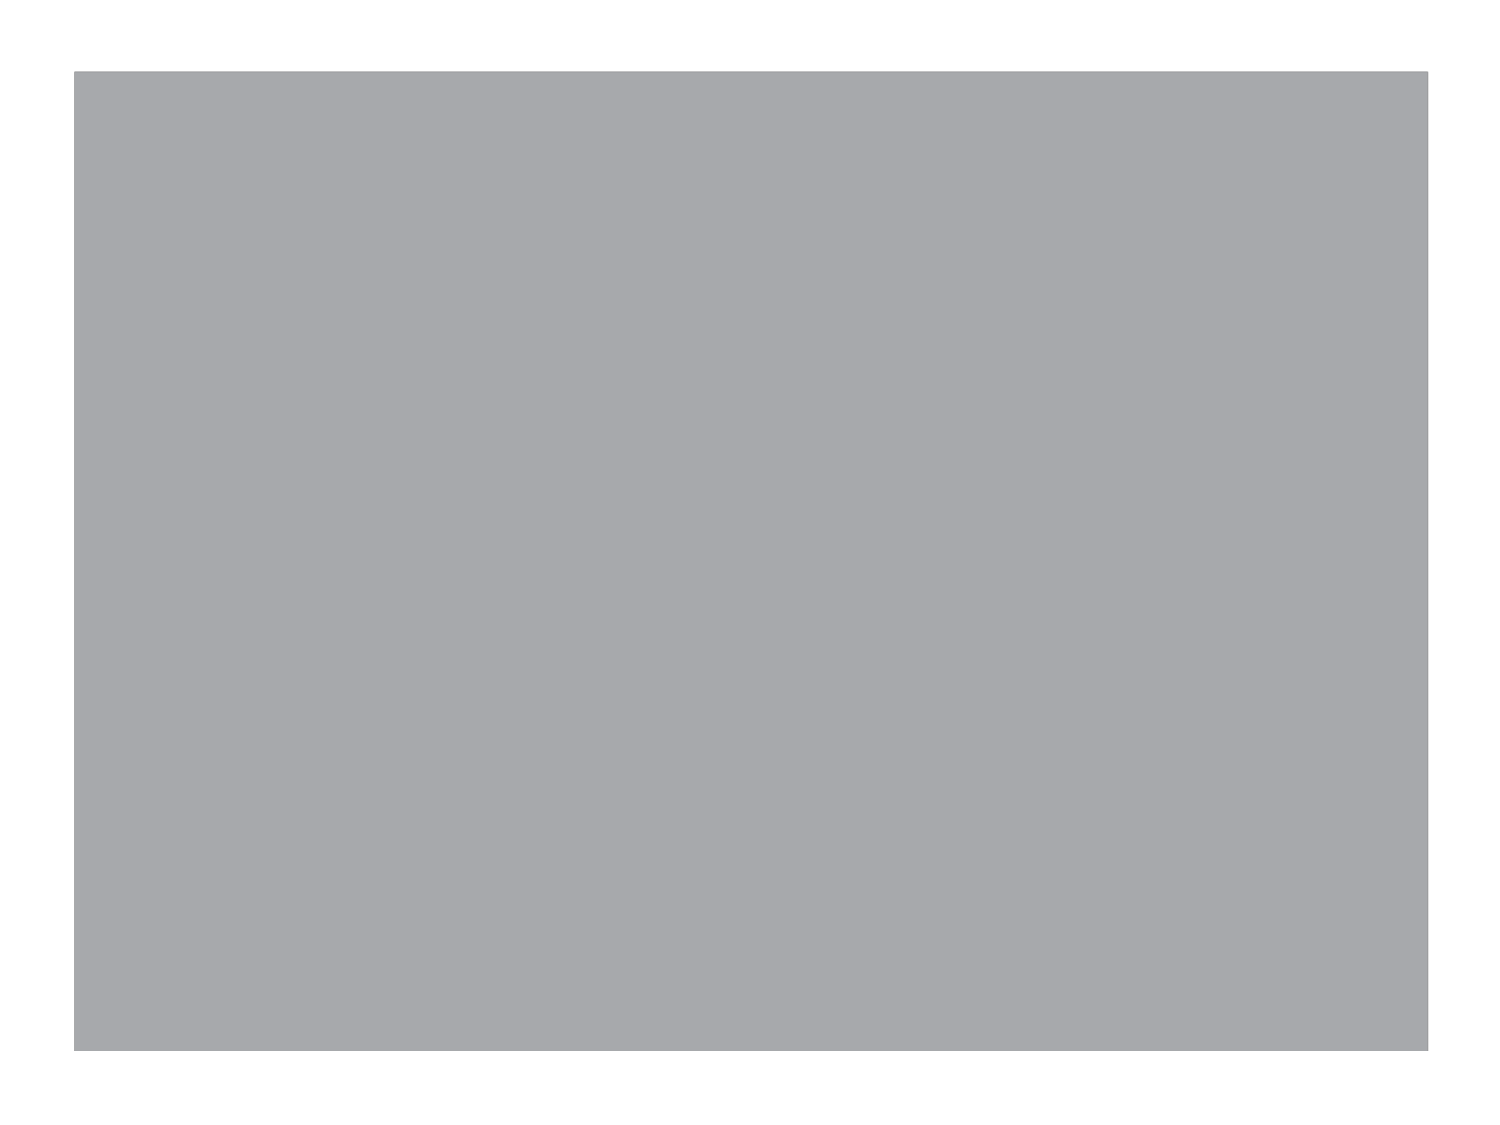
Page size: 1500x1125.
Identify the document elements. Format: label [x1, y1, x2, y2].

picture [56, 58, 1444, 1051]
